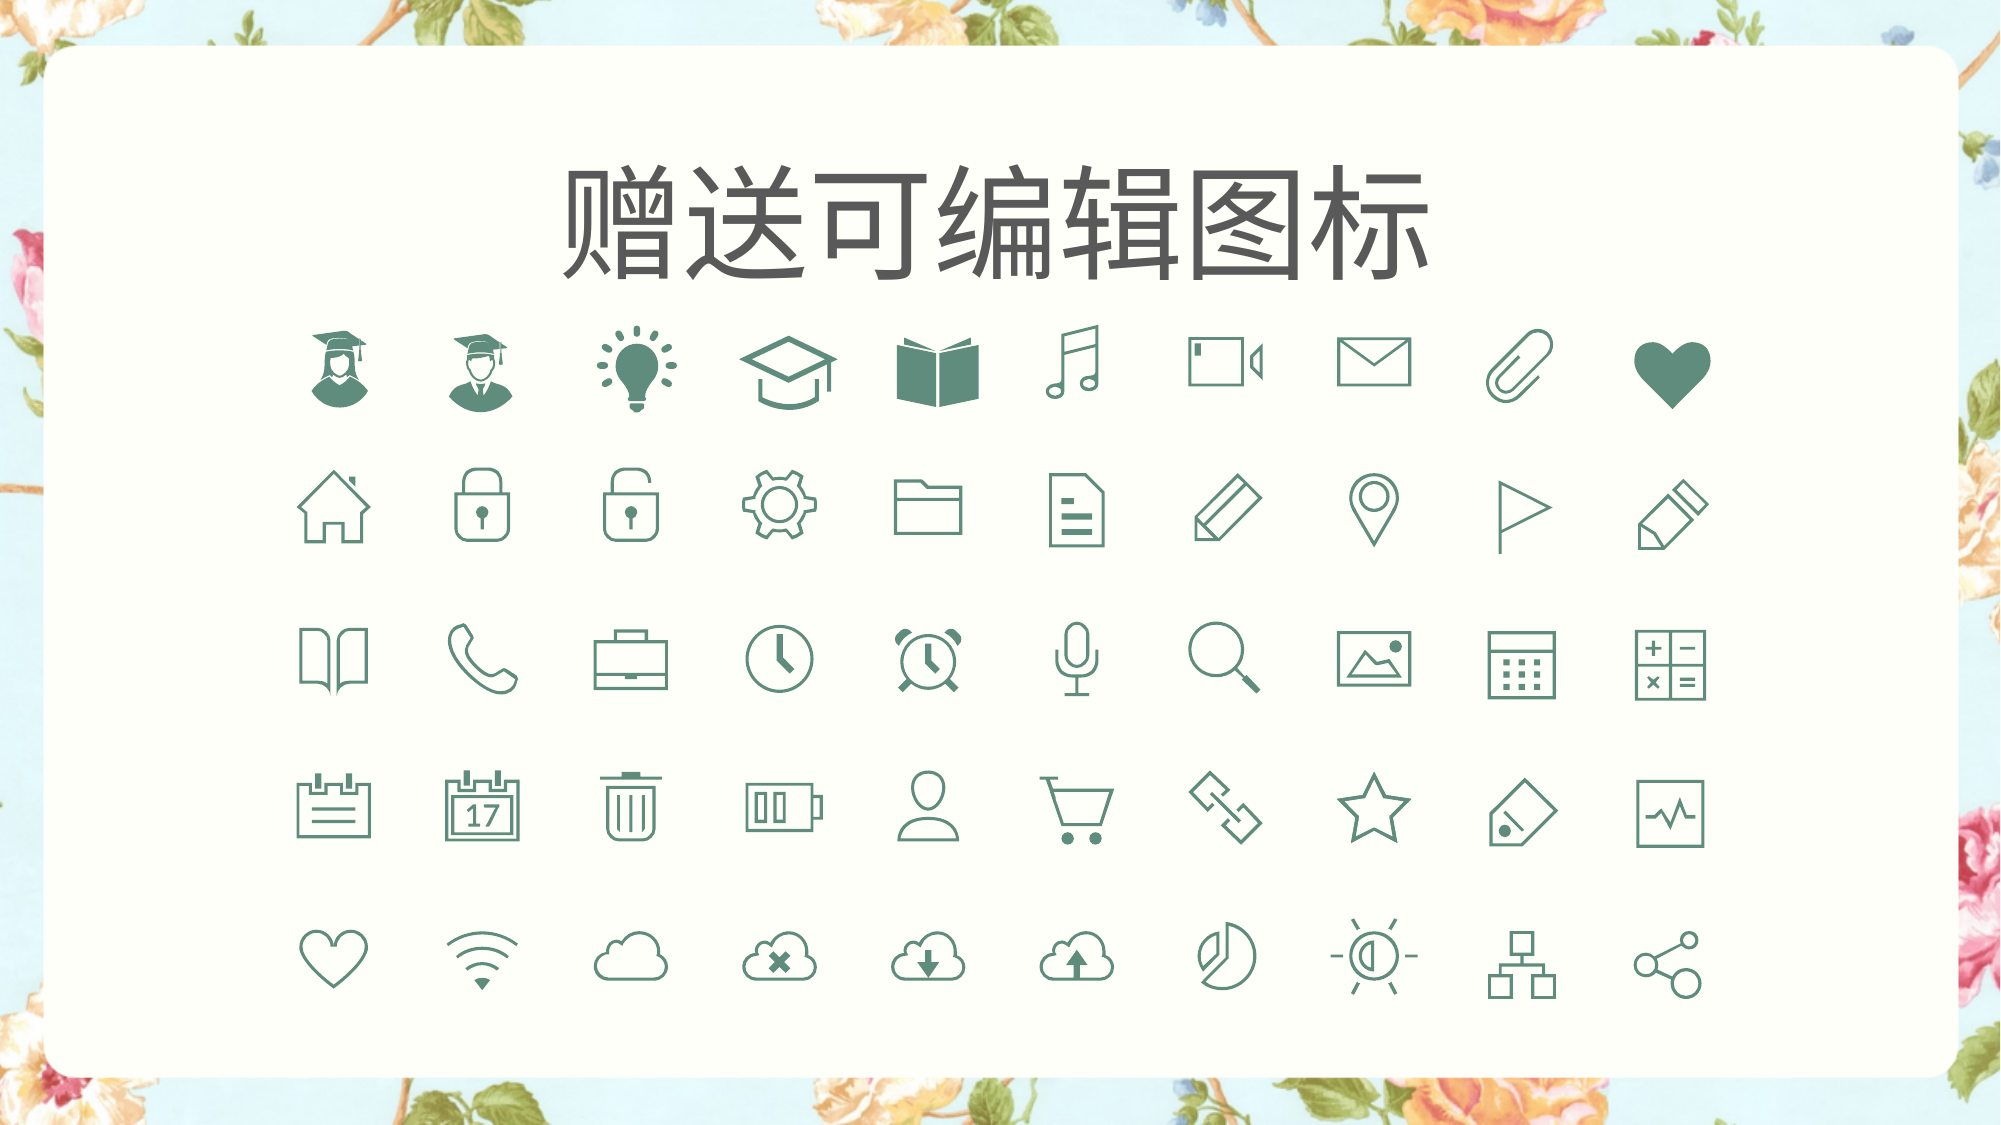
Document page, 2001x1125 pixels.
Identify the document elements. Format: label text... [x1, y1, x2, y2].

text_box [1045, 324, 1099, 399]
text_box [299, 627, 368, 697]
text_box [1336, 631, 1412, 687]
text_box 赠送可编辑图标 [543, 137, 1473, 303]
text_box [896, 337, 937, 408]
text_box [661, 343, 672, 353]
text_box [1055, 621, 1099, 697]
text_box [661, 378, 672, 388]
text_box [1489, 777, 1559, 847]
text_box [1188, 337, 1263, 387]
text_box [1498, 480, 1553, 554]
text_box [629, 403, 645, 413]
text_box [894, 628, 962, 693]
text_box [448, 381, 513, 413]
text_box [1634, 629, 1707, 701]
text_box [453, 334, 508, 382]
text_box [296, 773, 371, 839]
text_box [447, 623, 519, 695]
text_box [1634, 342, 1711, 410]
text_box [1049, 473, 1105, 548]
text_box [593, 629, 668, 691]
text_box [897, 770, 960, 842]
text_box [602, 467, 659, 542]
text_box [1188, 770, 1263, 845]
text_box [745, 624, 814, 693]
text_box [601, 378, 613, 388]
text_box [742, 931, 817, 981]
text_box [633, 325, 641, 337]
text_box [296, 469, 371, 544]
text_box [1637, 478, 1709, 551]
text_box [445, 770, 520, 842]
text_box [593, 931, 668, 981]
text_box [649, 330, 659, 342]
picture [0, 0, 2001, 1125]
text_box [600, 771, 662, 842]
text_box [615, 343, 659, 402]
text_box [665, 362, 678, 369]
text_box [1486, 328, 1554, 404]
text_box [311, 330, 368, 408]
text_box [1349, 473, 1399, 548]
text_box [758, 379, 819, 410]
text_box [615, 330, 625, 342]
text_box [1330, 918, 1418, 995]
text_box [164, 116, 1877, 1035]
text_box [893, 479, 963, 535]
text_box [1188, 621, 1261, 694]
text_box [1194, 473, 1263, 542]
text_box [939, 337, 979, 408]
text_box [891, 931, 966, 981]
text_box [1636, 779, 1705, 848]
text_box [739, 335, 838, 392]
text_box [454, 467, 511, 542]
text_box [1633, 931, 1702, 999]
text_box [446, 931, 518, 991]
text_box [1487, 631, 1556, 700]
text_box [299, 929, 368, 989]
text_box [1197, 921, 1257, 991]
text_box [1336, 771, 1412, 844]
text_box [601, 343, 613, 353]
text_box [1039, 931, 1115, 981]
text_box [596, 362, 609, 369]
text_box [742, 469, 817, 540]
text_box [1337, 337, 1412, 387]
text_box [1039, 776, 1115, 845]
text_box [745, 782, 823, 833]
text_box [1488, 931, 1556, 999]
